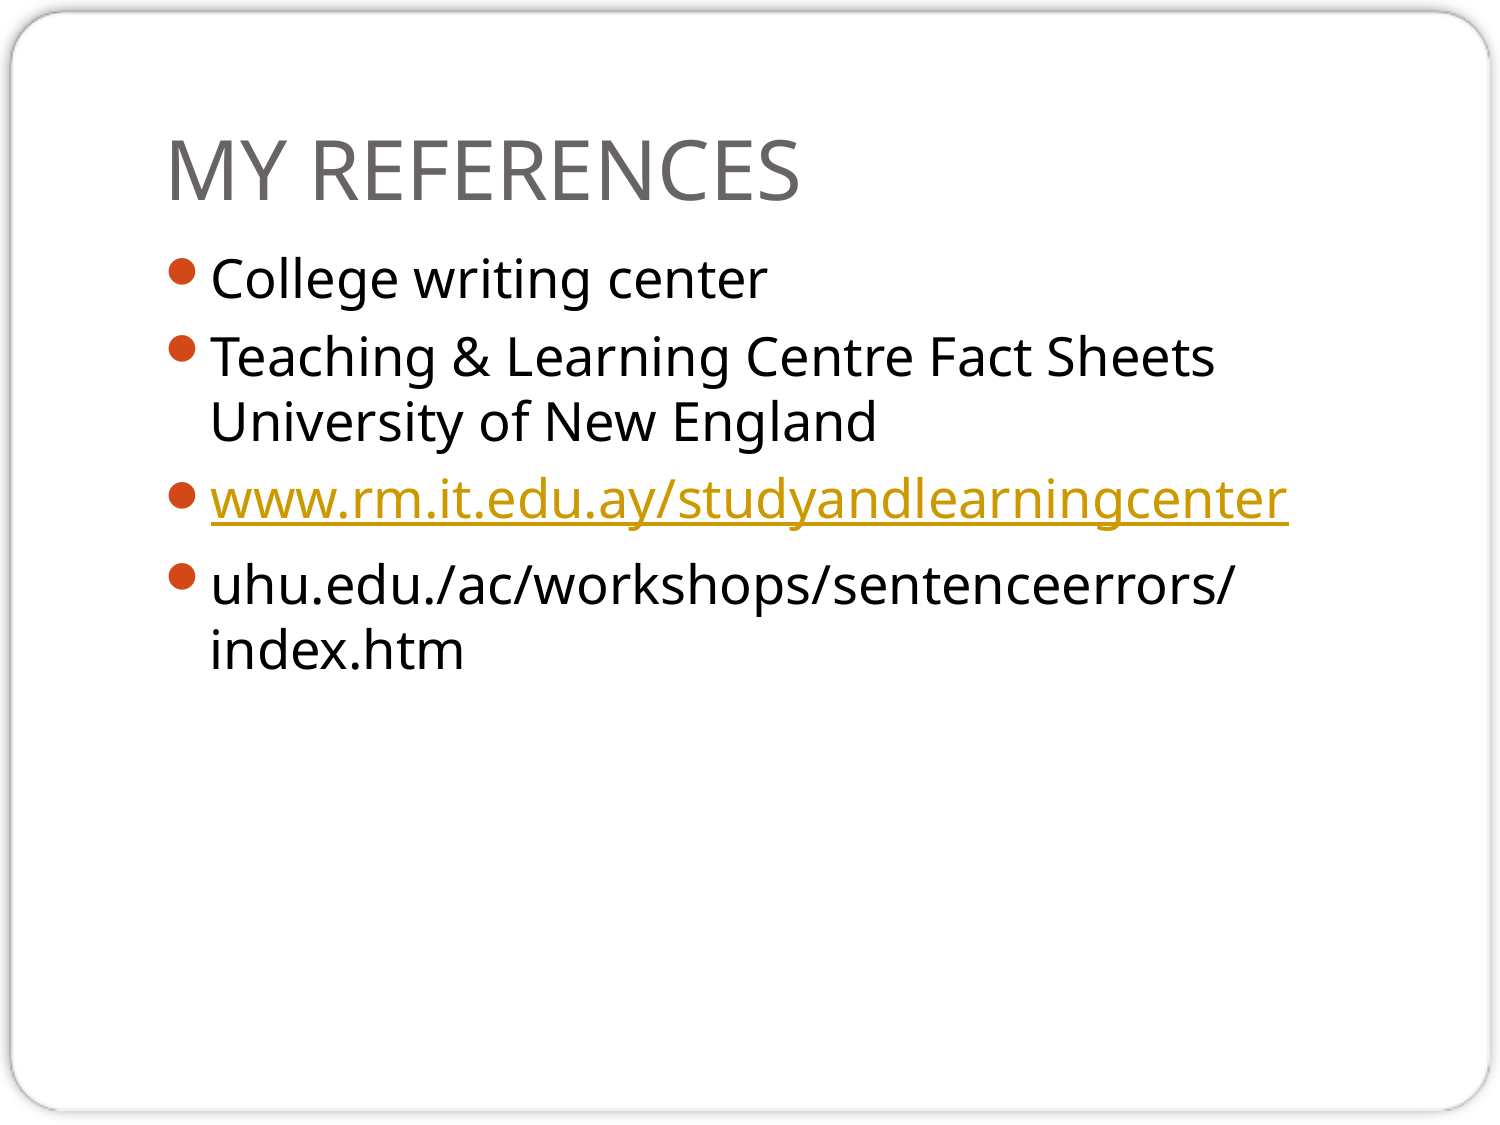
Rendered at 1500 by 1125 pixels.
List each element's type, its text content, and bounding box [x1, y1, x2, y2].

list College writing center Teaching & Learning Centre Fact Sheets University of New England www.rm.it.edu.ay/studyandlearningcenter uhu.edu./ac/workshops/sentenceerrors/index.htm [150, 237, 1425, 988]
title MY REFERENCES [150, 45, 1425, 233]
